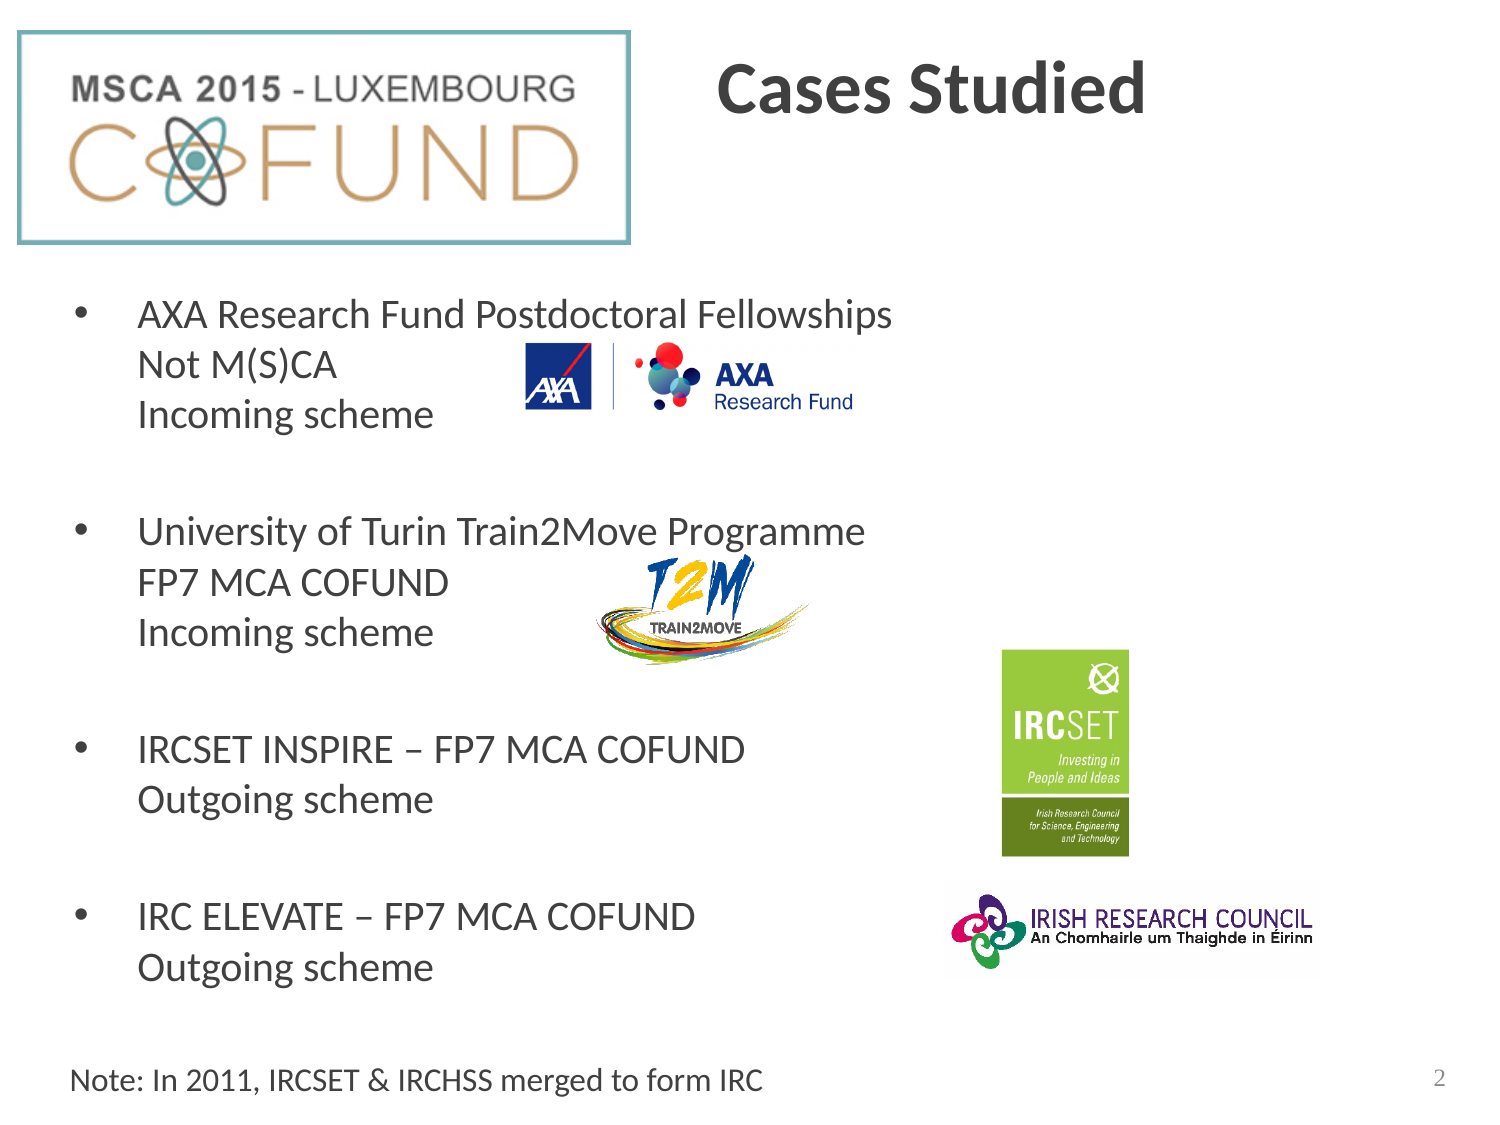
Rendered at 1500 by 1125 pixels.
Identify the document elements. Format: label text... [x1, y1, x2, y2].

picture [519, 339, 860, 417]
text_box Note: In 2011, IRCSET & IRCHSS merged to form IRC [54, 1051, 779, 1106]
picture [594, 554, 811, 665]
subtitle AXA Research Fund Postdoctoral Fellowships Not M(S)CA Incoming scheme University of Turin Train2Move Programme FP7 MCA COFUND Incoming scheme IRCSET INSPIRE – FP7 MCA COFUND Outgoing scheme IRC ELEVATE – FP7 MCA COFUND Outgoing scheme [58, 278, 1483, 1000]
picture [942, 881, 1321, 983]
picture [17, 30, 631, 246]
text_box Cases Studied [702, 30, 1483, 245]
footer 2 [986, 1046, 1462, 1107]
picture [997, 644, 1132, 860]
